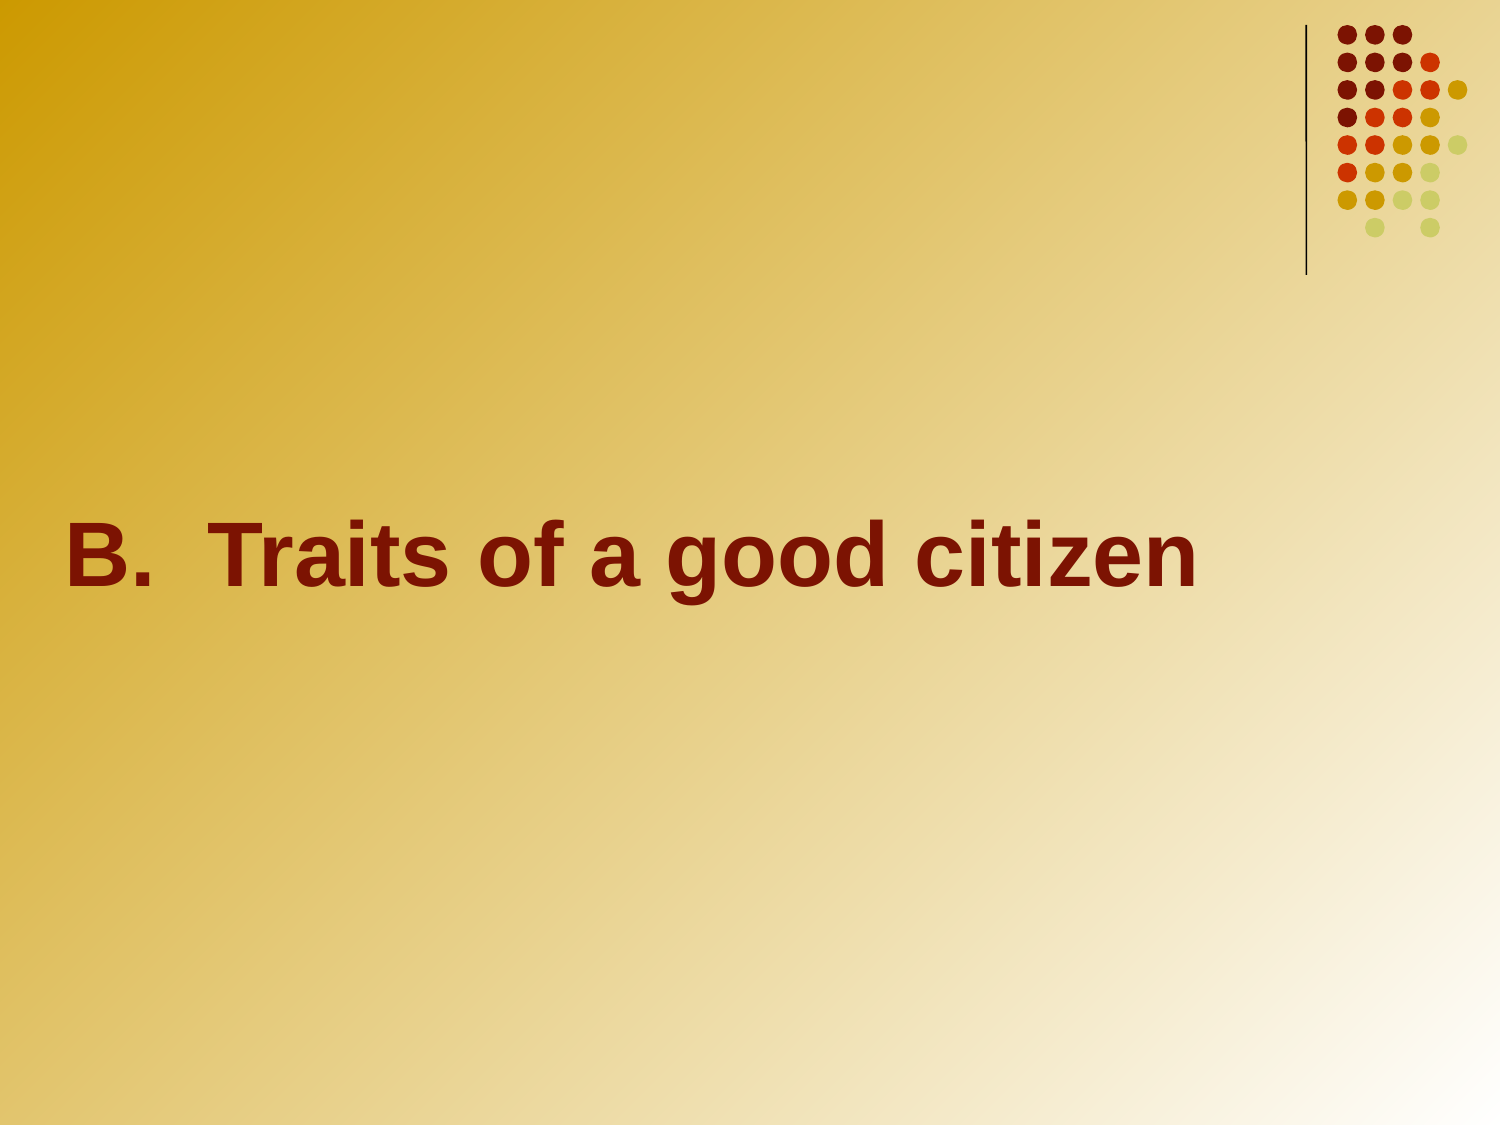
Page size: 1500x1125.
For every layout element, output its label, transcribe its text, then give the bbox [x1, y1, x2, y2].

text_box B. Traits of a good citizen [50, 487, 1363, 613]
